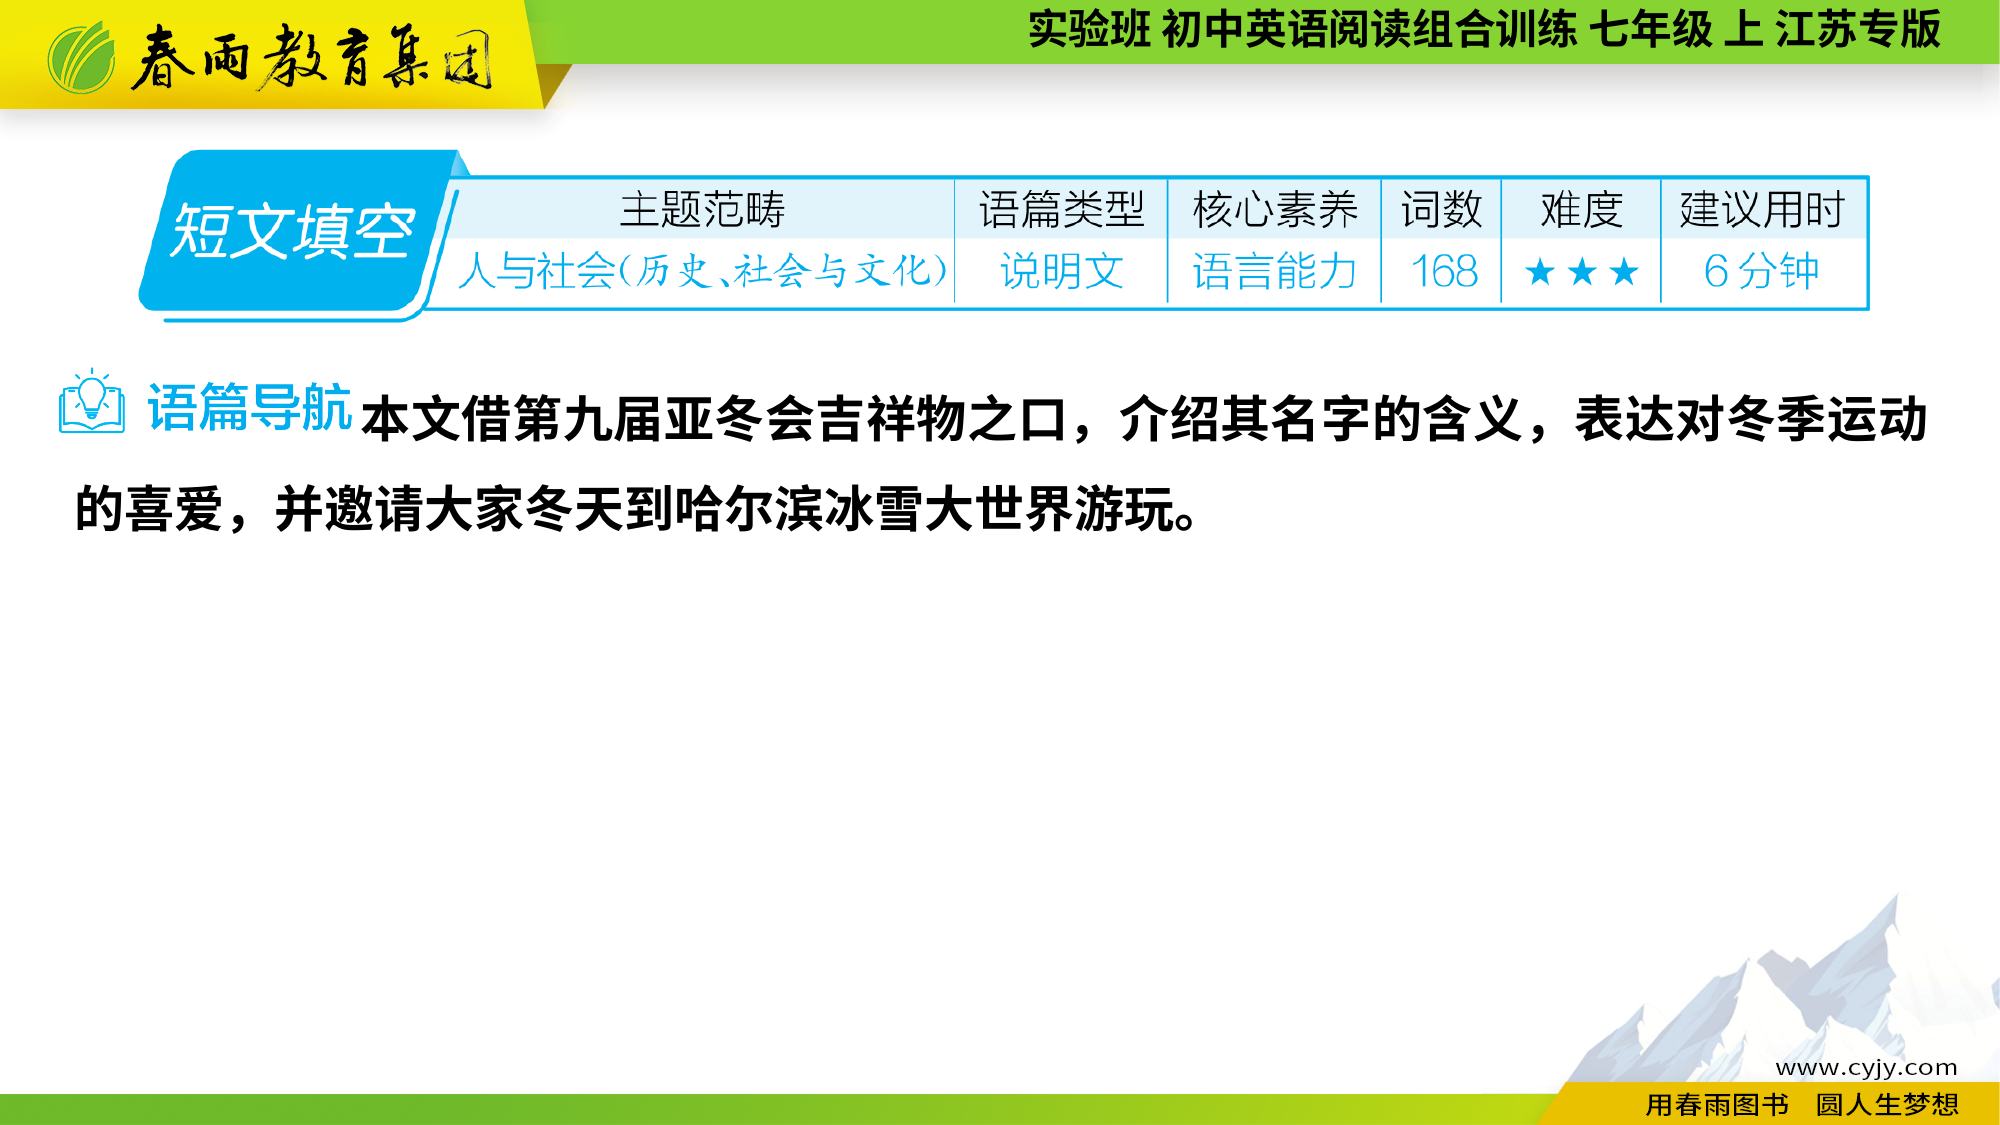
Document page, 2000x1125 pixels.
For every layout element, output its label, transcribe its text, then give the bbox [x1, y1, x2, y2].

picture [0, 0, 2000, 1125]
list 本文借第九届亚冬会吉祥物之口，介绍其名字的含义，表达对冬季运动的喜爱，并邀请大家冬天到哈尔滨冰雪大世界游玩。 [59, 350, 1944, 536]
